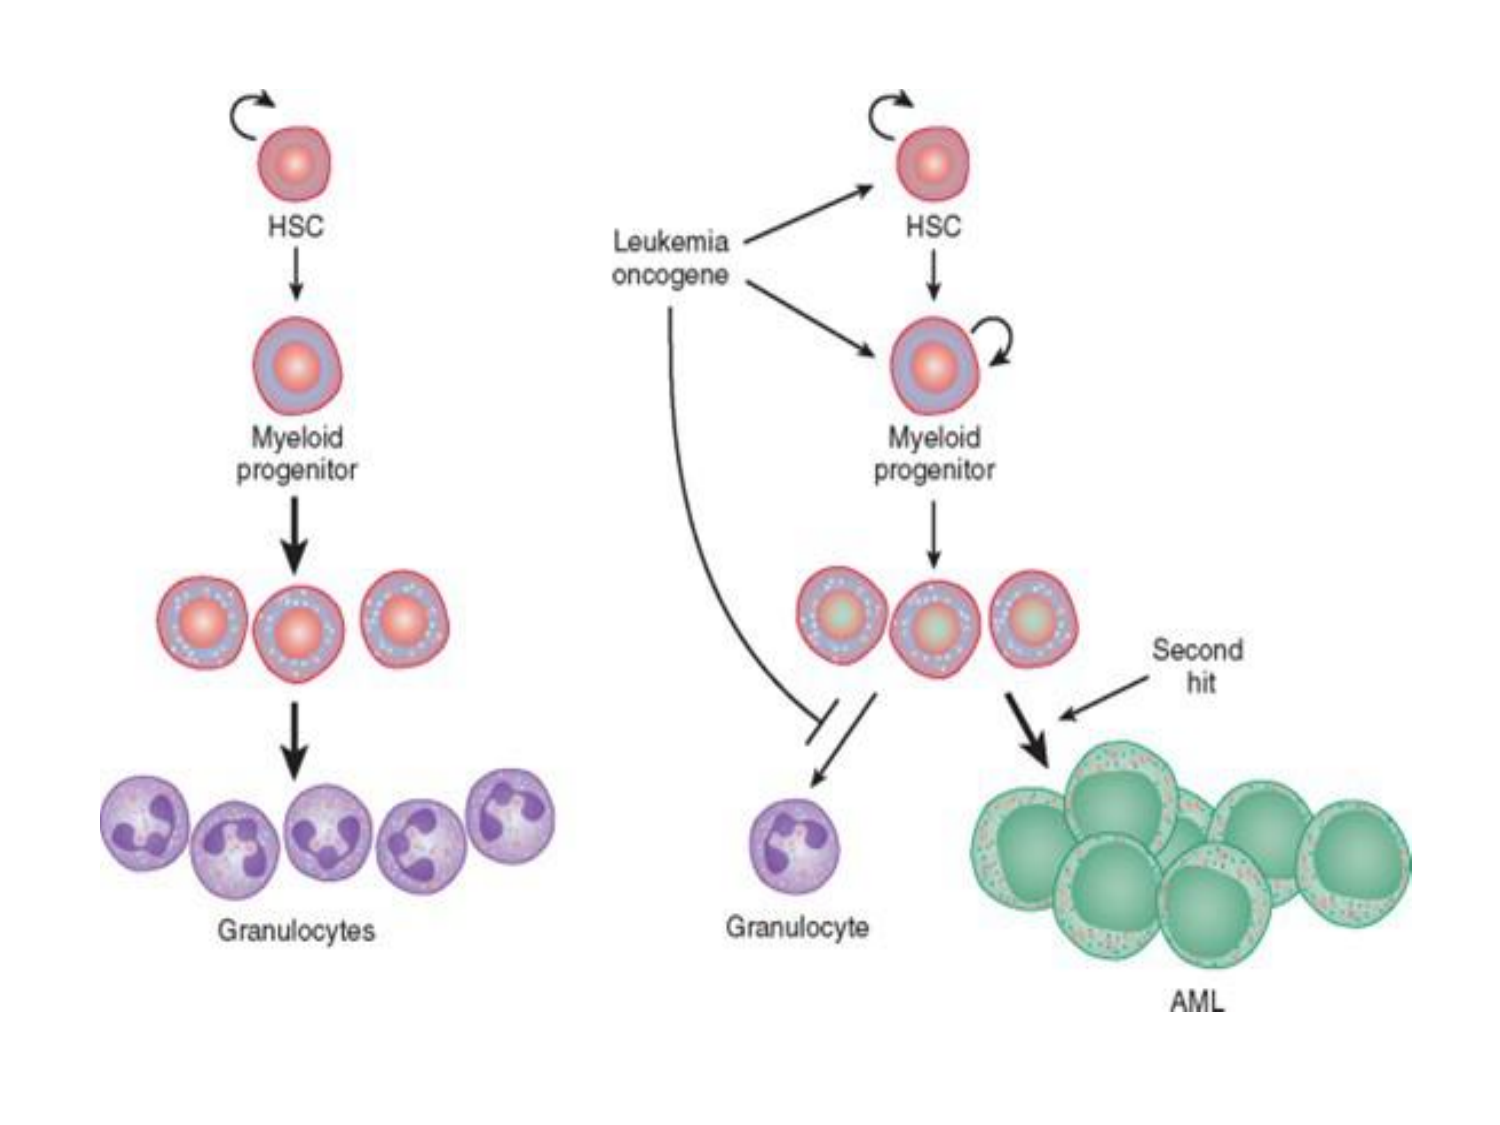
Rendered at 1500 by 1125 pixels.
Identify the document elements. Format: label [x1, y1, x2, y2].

list [100, 89, 1412, 1012]
